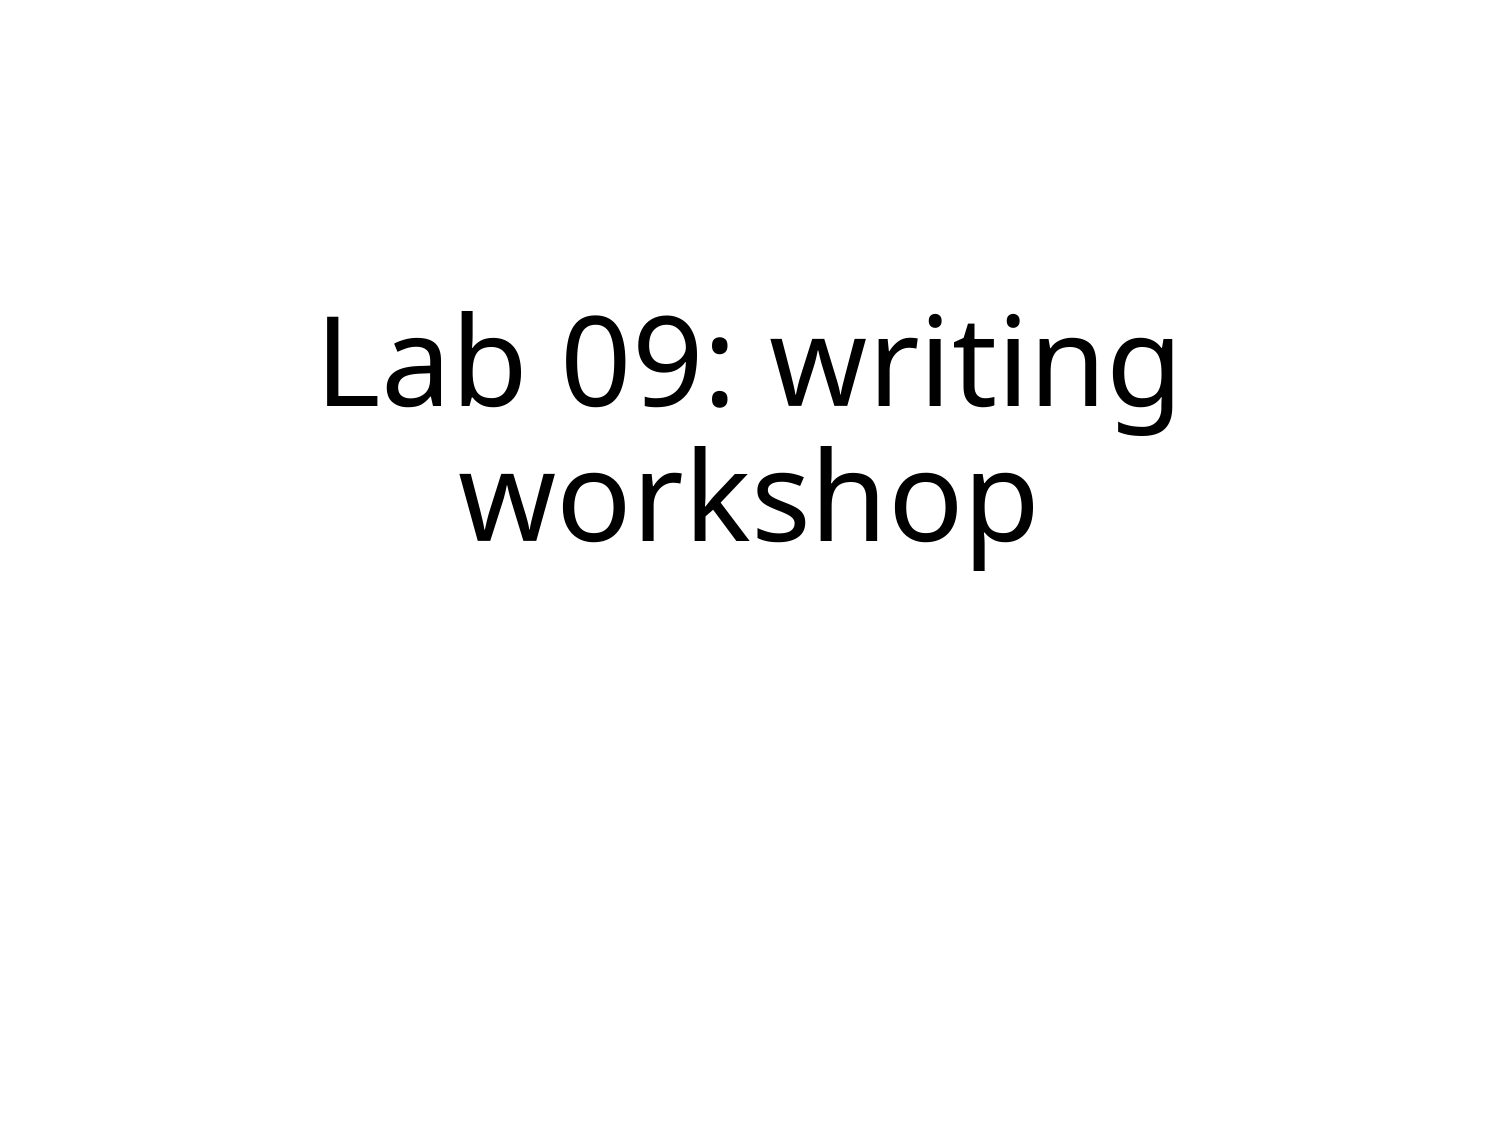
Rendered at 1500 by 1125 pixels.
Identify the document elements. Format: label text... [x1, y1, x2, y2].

title Lab 09: writing workshop [112, 184, 1388, 576]
